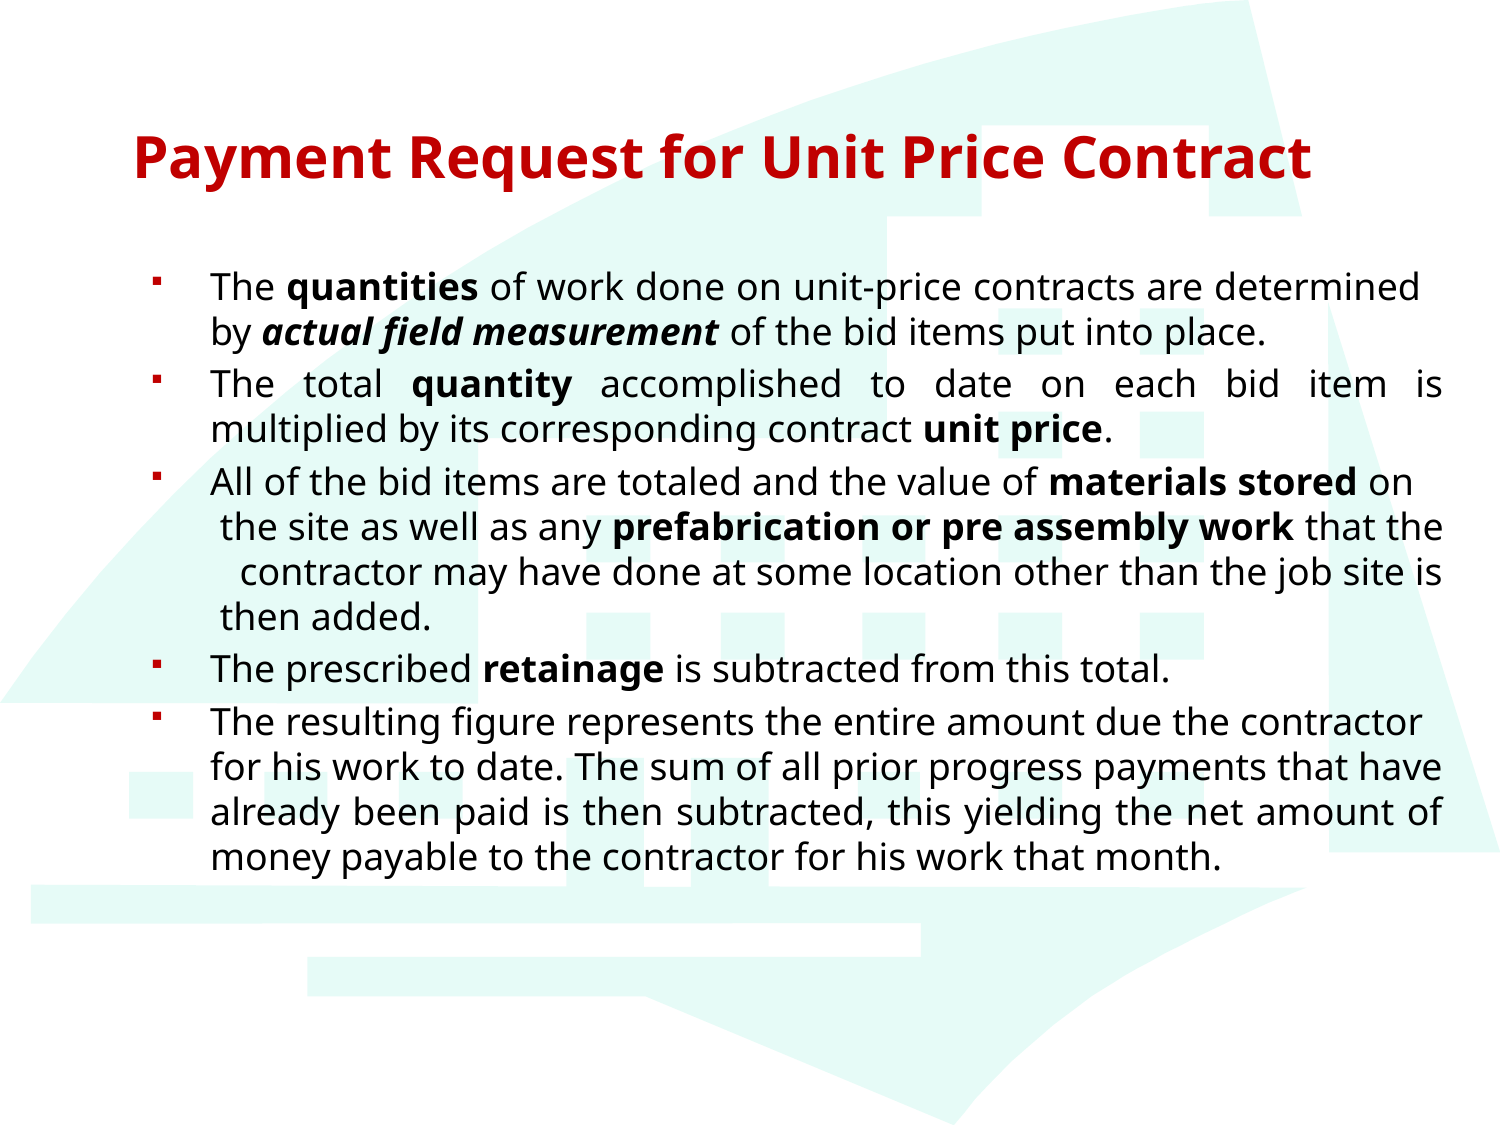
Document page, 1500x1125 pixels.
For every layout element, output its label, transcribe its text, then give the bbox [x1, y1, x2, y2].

list The quantities of work done on unit-price contracts are determined by actual field measurement of the bid items put into place. The total quantity accomplished to date on each bid item is multiplied by its corresponding contract unit price. All of the bid items are totaled and the value of materials stored on the site as well as any prefabrication or pre assembly work that the contractor may have done at some location other than the job site is then added. The prescribed retainage is subtracted from this total. The resulting figure represents the entire amount due the contractor for his work to date. The sum of all prior progress payments that have already been paid is then subtracted, this yielding the net amount of money payable to the contractor for his work that month. [135, 255, 1459, 945]
text_box Payment Request for Unit Price Contract [132, 120, 1381, 206]
